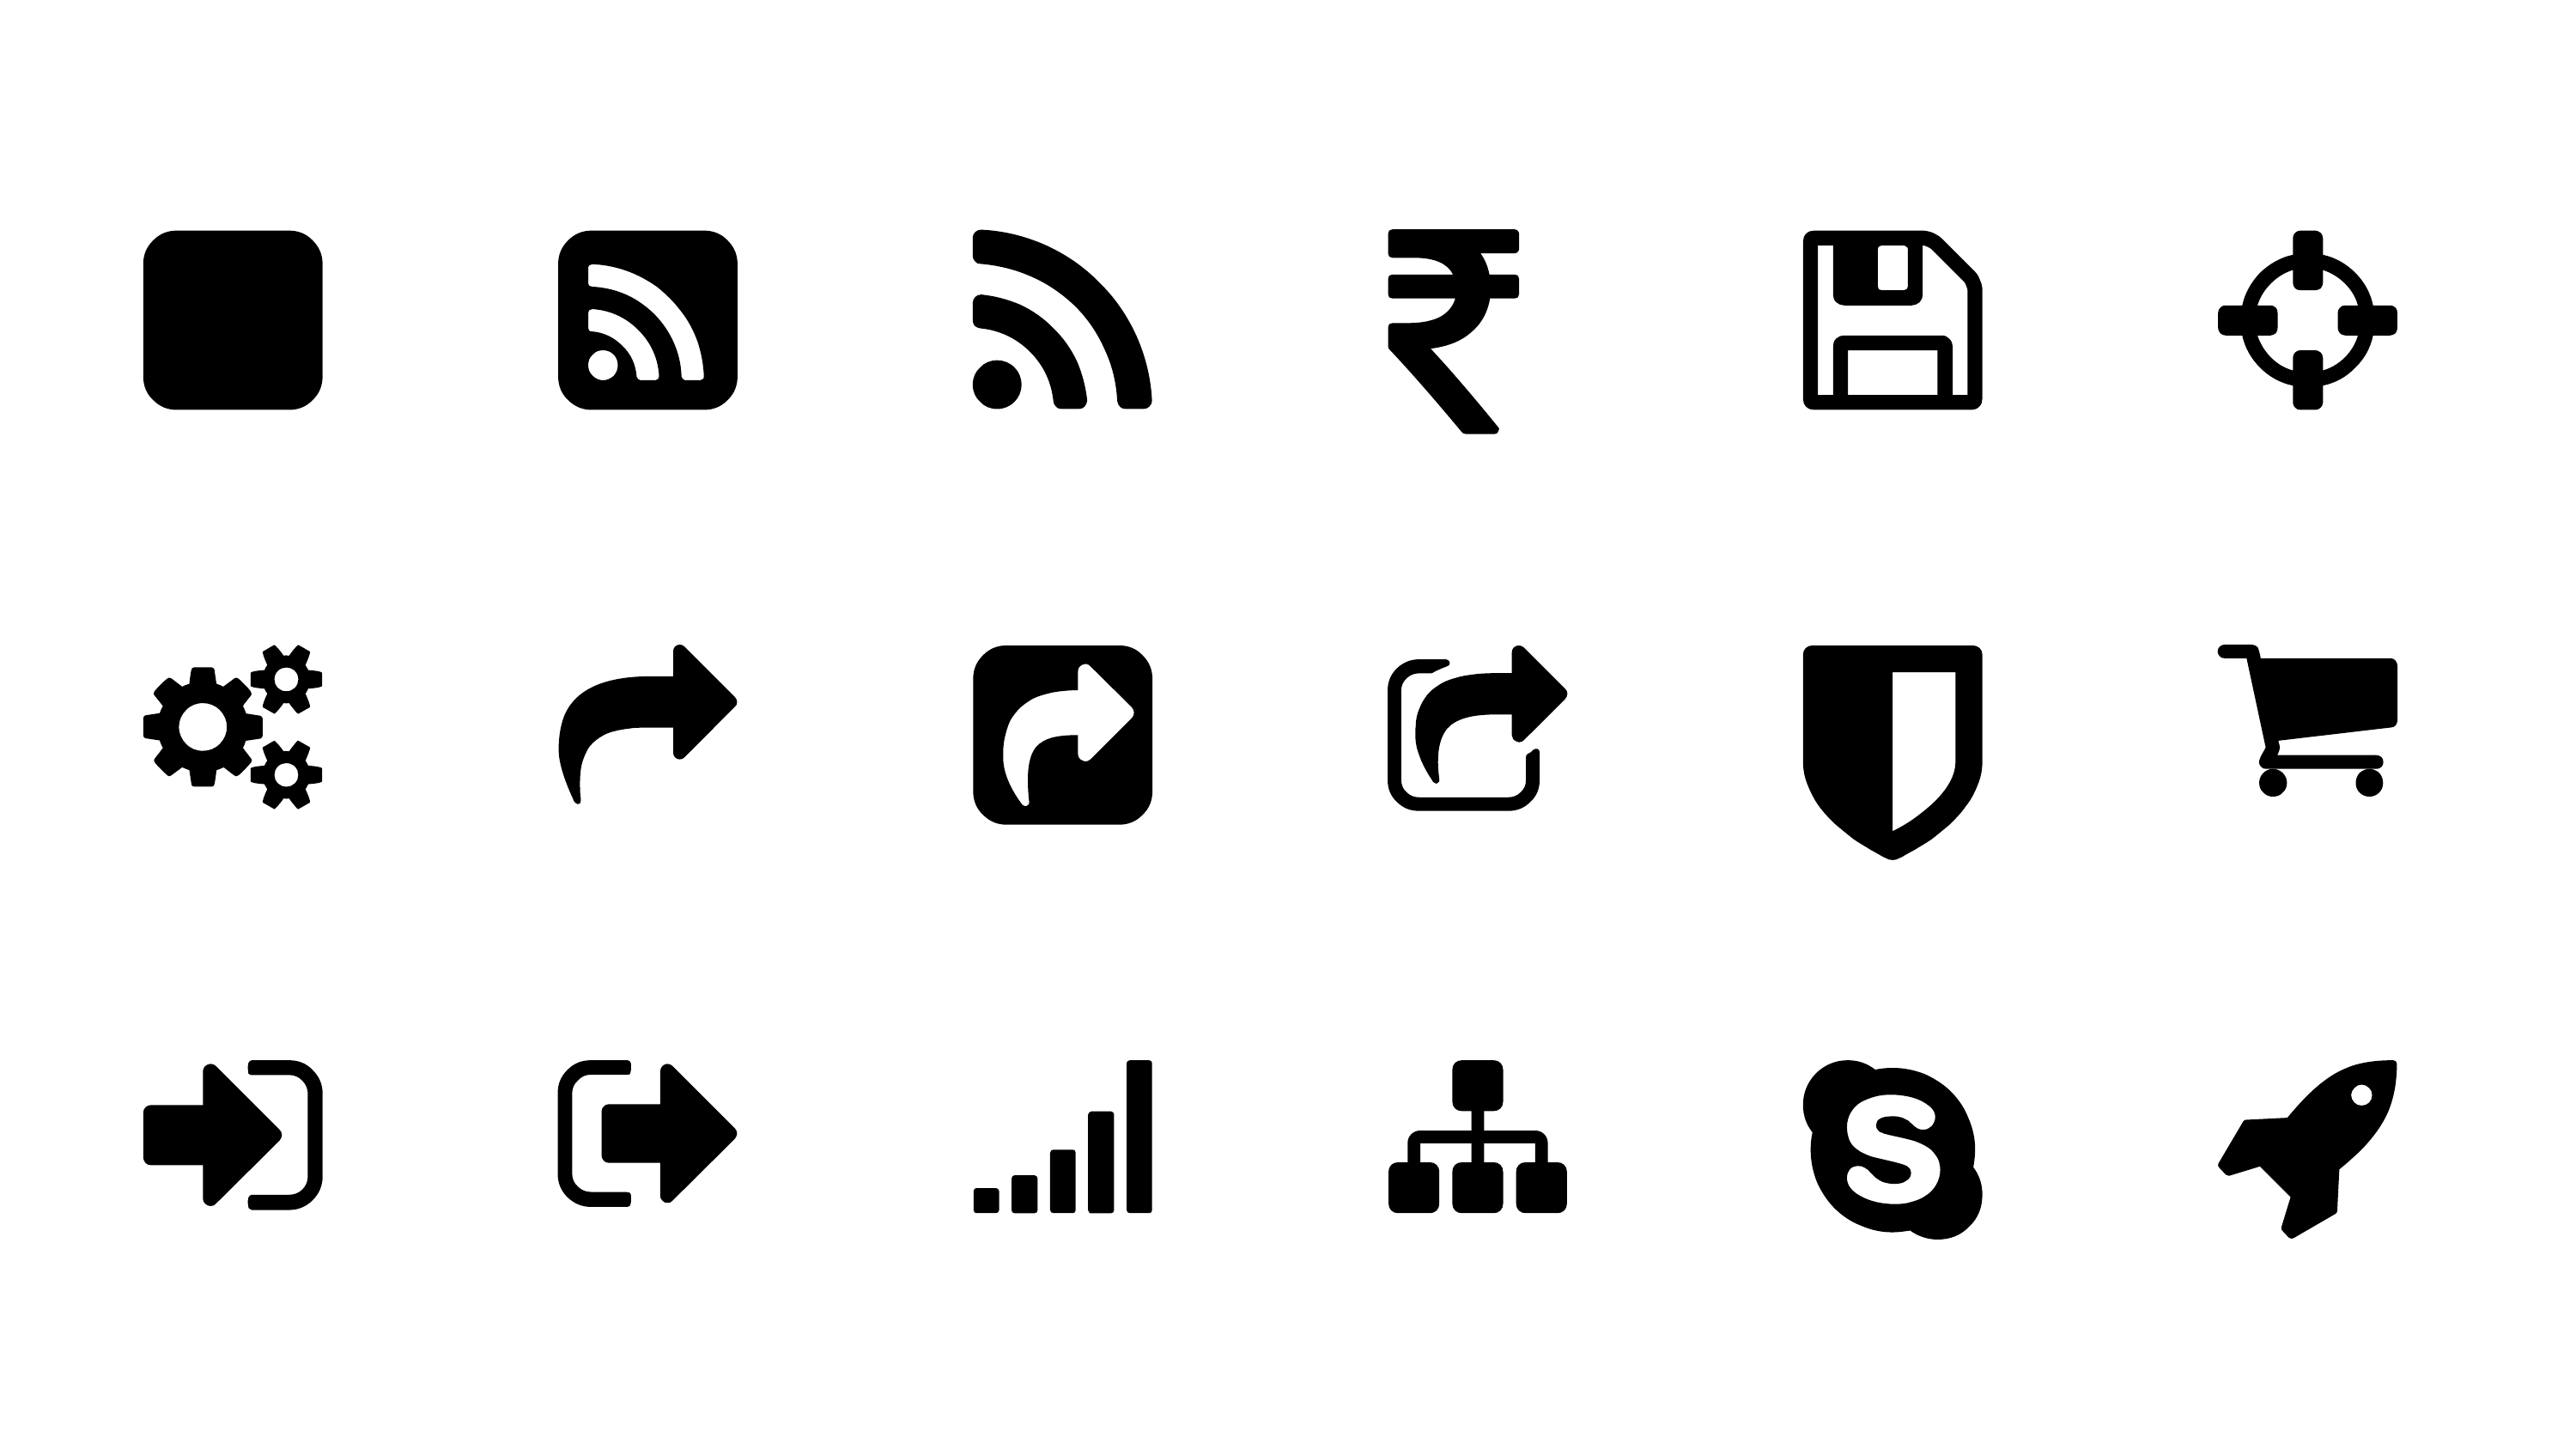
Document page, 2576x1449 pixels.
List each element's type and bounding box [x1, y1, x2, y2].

text_box [558, 230, 738, 410]
text_box [1387, 645, 1568, 811]
text_box [2218, 230, 2397, 410]
text_box [558, 644, 738, 804]
text_box [2355, 769, 2384, 797]
text_box [1388, 229, 1520, 434]
text_box [2217, 644, 2398, 769]
text_box [143, 1059, 323, 1210]
text_box [2218, 1060, 2397, 1239]
text_box [1802, 1060, 1983, 1240]
text_box [1802, 645, 1983, 860]
text_box [2259, 768, 2287, 797]
text_box [557, 1059, 738, 1208]
text_box [143, 230, 323, 410]
text_box [973, 645, 1153, 825]
text_box [1802, 230, 1983, 410]
text_box [143, 645, 323, 809]
text_box [1388, 1060, 1567, 1214]
text_box [973, 1059, 1152, 1214]
text_box [972, 229, 1152, 409]
